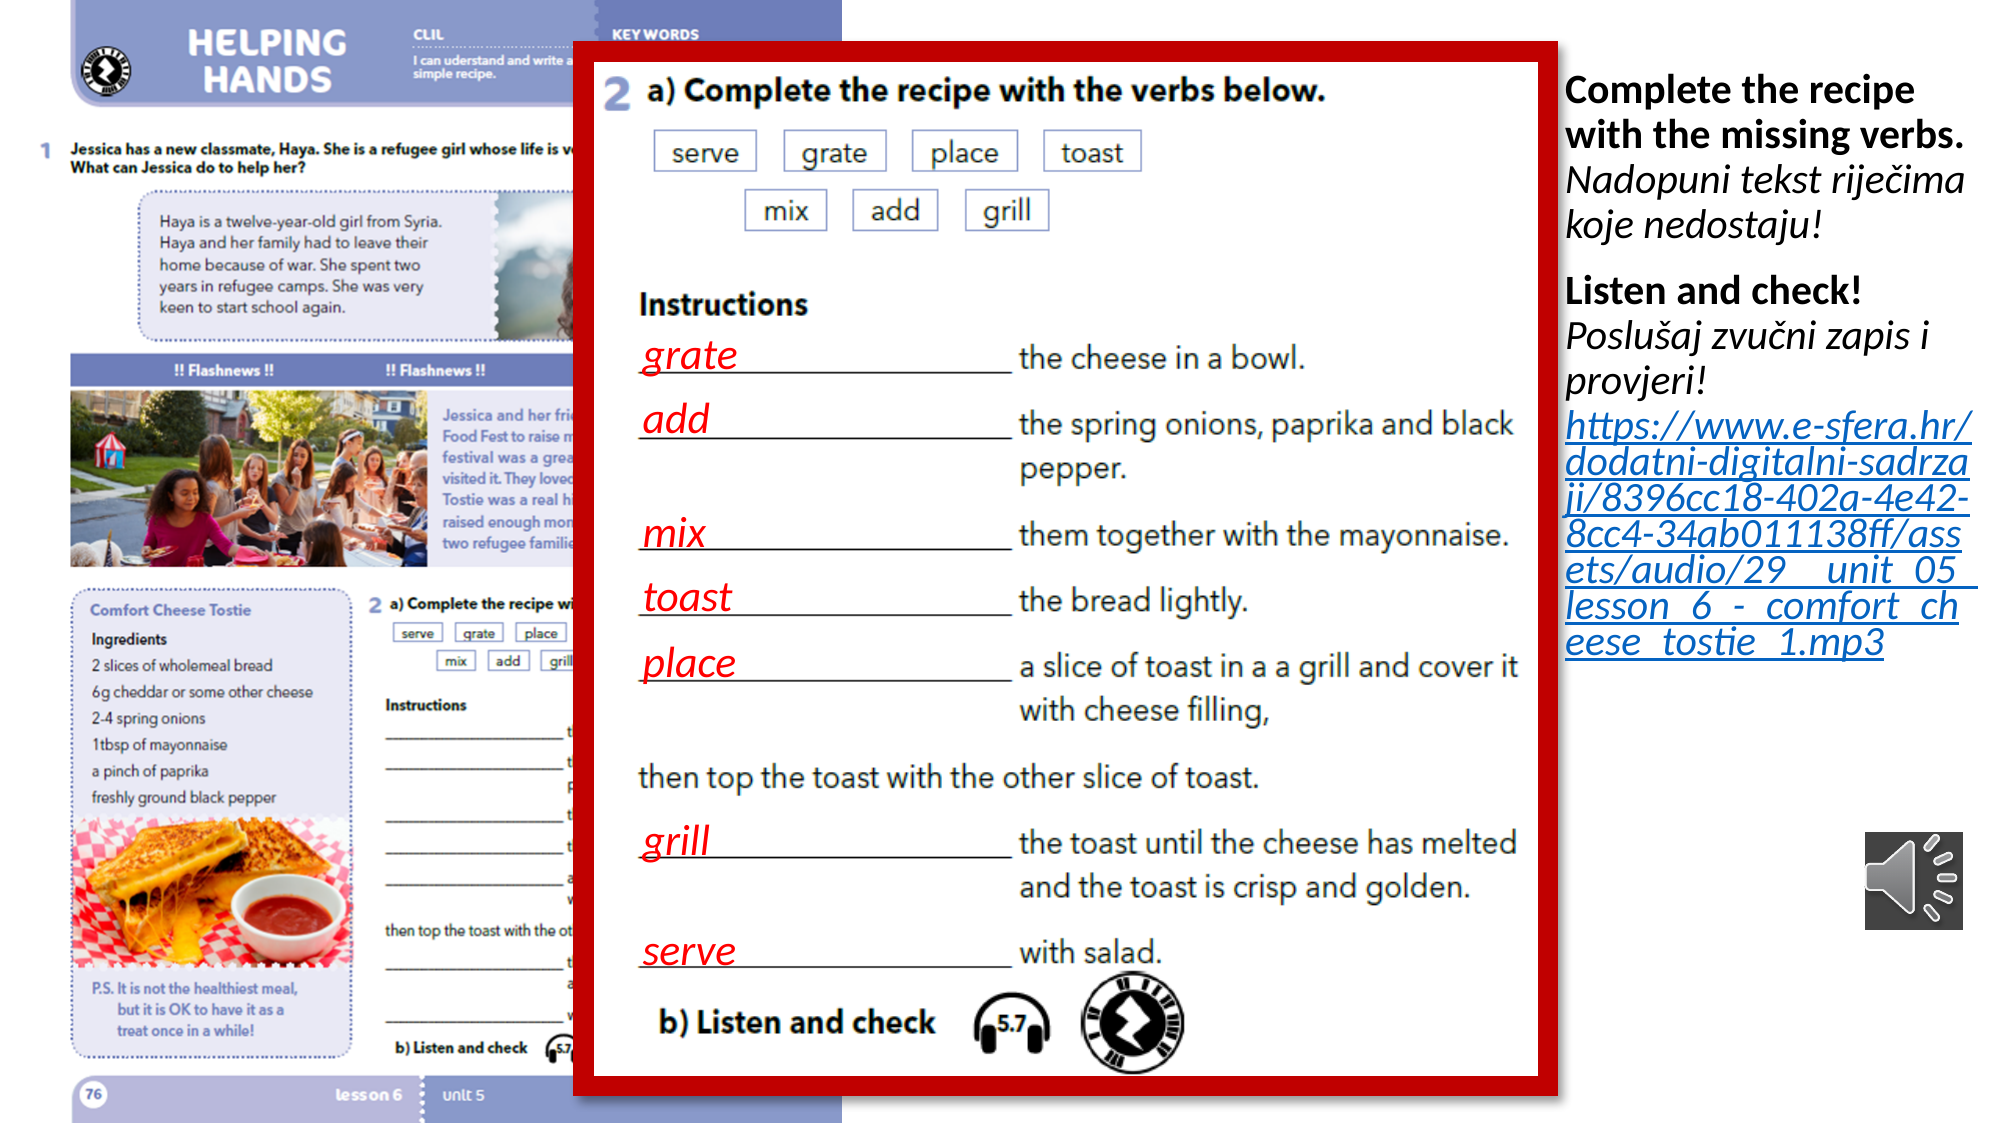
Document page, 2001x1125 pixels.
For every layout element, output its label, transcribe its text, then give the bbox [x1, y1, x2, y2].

text_box Complete the recipe with the missing verbs. Nadopuni tekst riječima koje nedostaju! Listen and check! Poslušaj zvučni zapis i provjeri! https://www.e-sfera.hr/dodatni-digitalni-sadrzaji/8396cc18-402a-4e42-8cc4-34ab011138ff/assets/audio/29__unit_05_lesson_6_-_comfort_cheese_tostie_1.mp3 [1550, 59, 1995, 1078]
picture [1863, 830, 1964, 931]
picture [2, 0, 1538, 1123]
